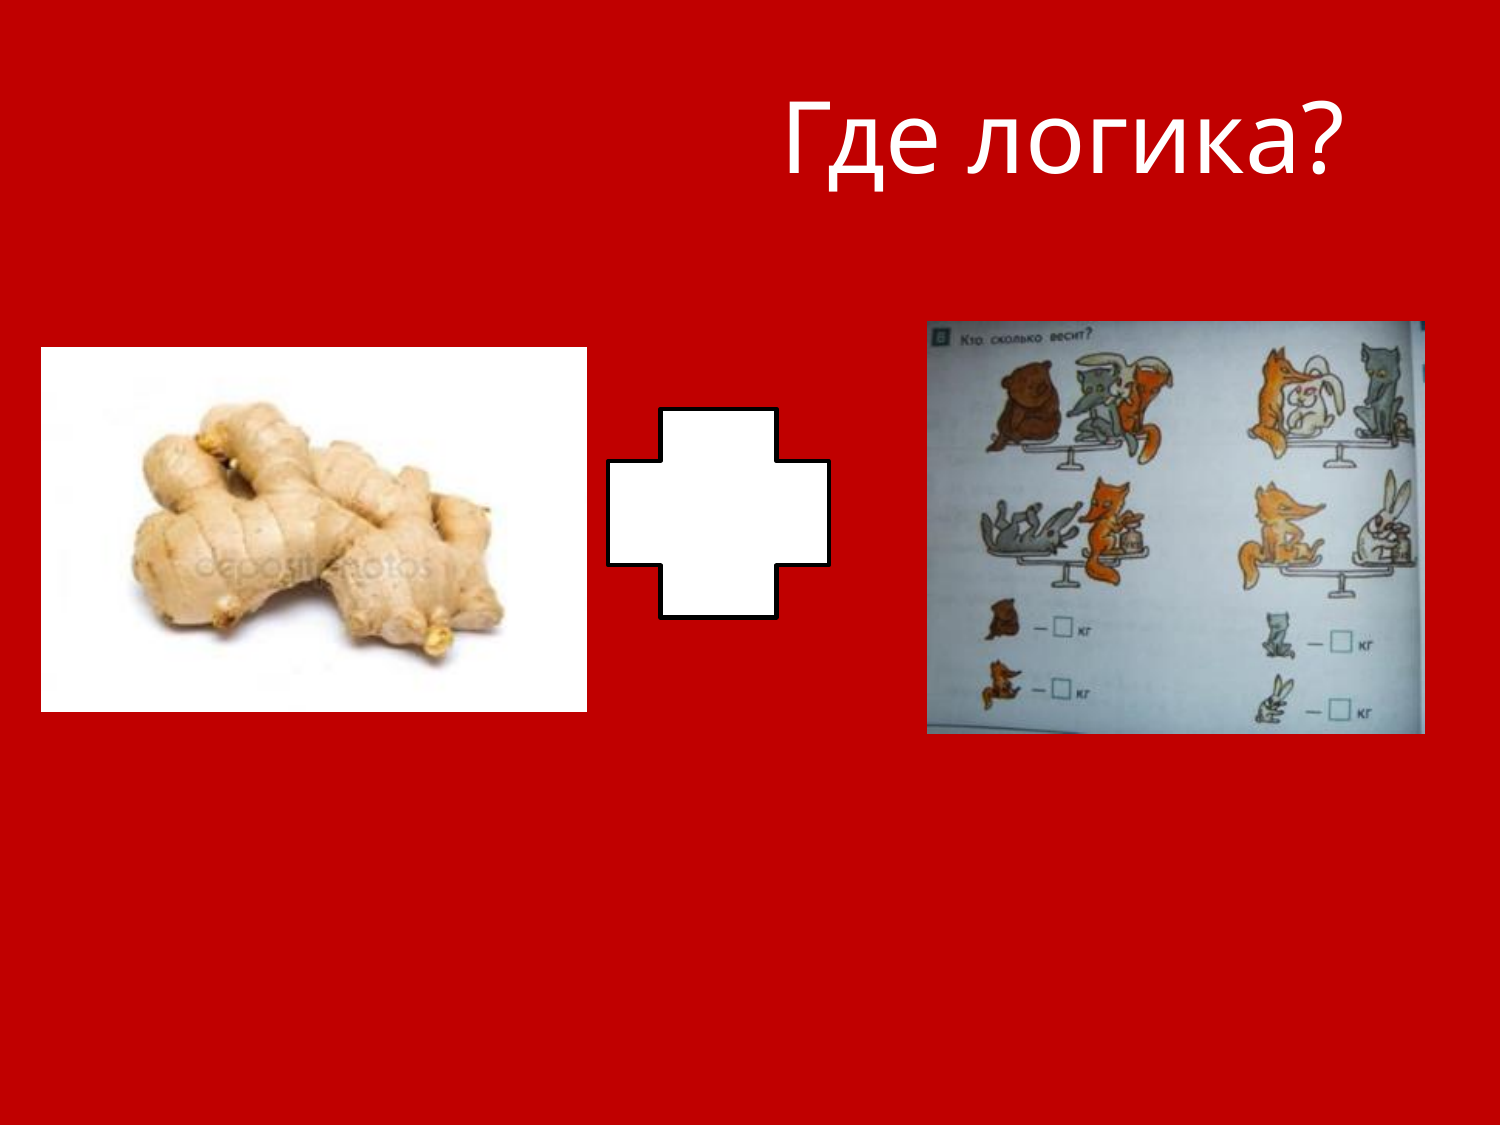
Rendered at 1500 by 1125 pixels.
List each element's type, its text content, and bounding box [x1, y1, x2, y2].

picture [926, 321, 1425, 734]
text_box [606, 407, 831, 620]
text_box Где логика? [765, 66, 1361, 202]
picture [41, 347, 587, 712]
